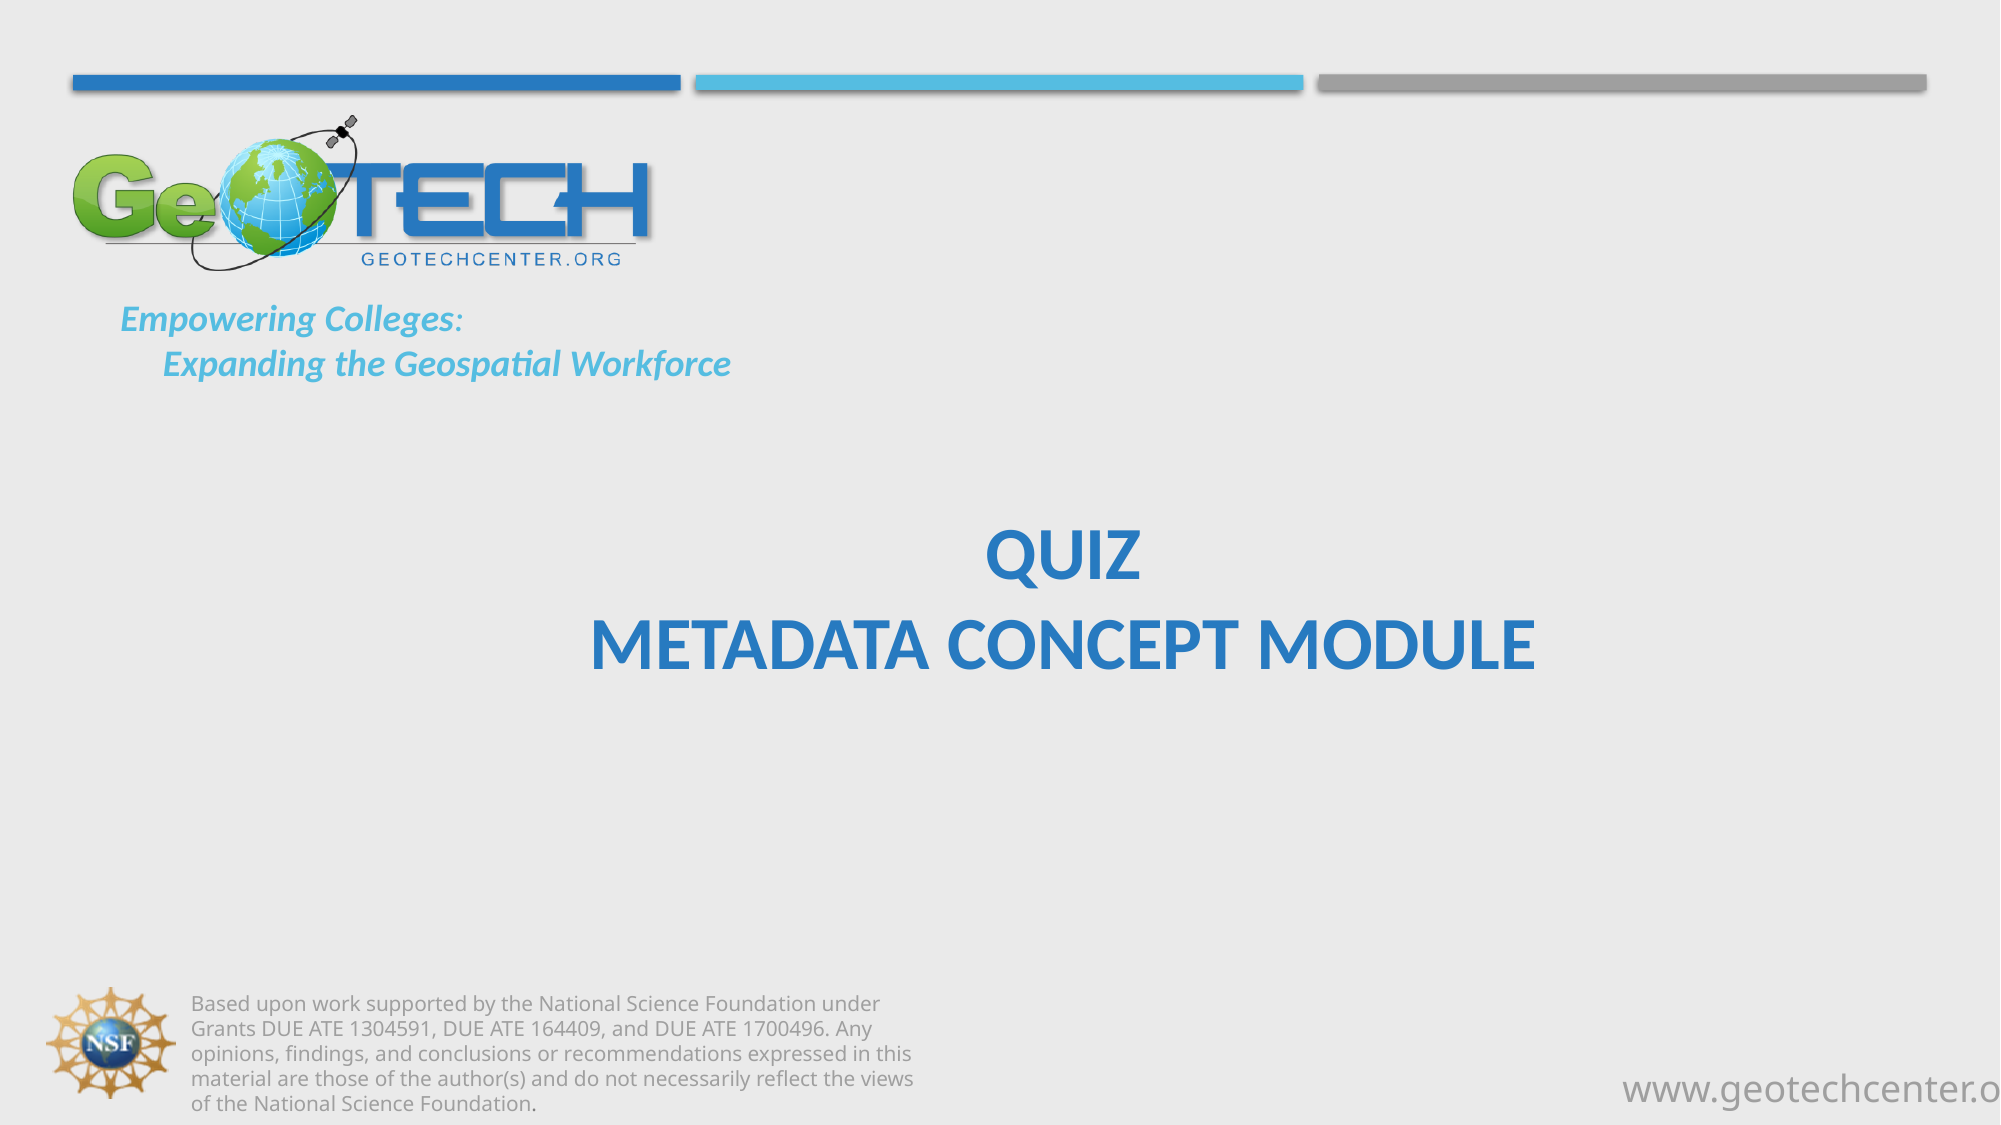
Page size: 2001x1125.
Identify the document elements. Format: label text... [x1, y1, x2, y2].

text_box Based upon work supported by the National Science Foundation under Grants DUE ATE 1304591, DUE ATE 164409, and DUE ATE 1700496. Any opinions, findings, and conclusions or recommendations expressed in this material are those of the author(s) and do not necessarily reflect the views of the National Science Foundation. [176, 982, 937, 1123]
title QUIZ Metadata concept module [159, 446, 1969, 692]
text_box www.geotechcenter.org [1607, 1057, 2000, 1117]
picture [45, 987, 177, 1100]
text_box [68, 115, 806, 393]
